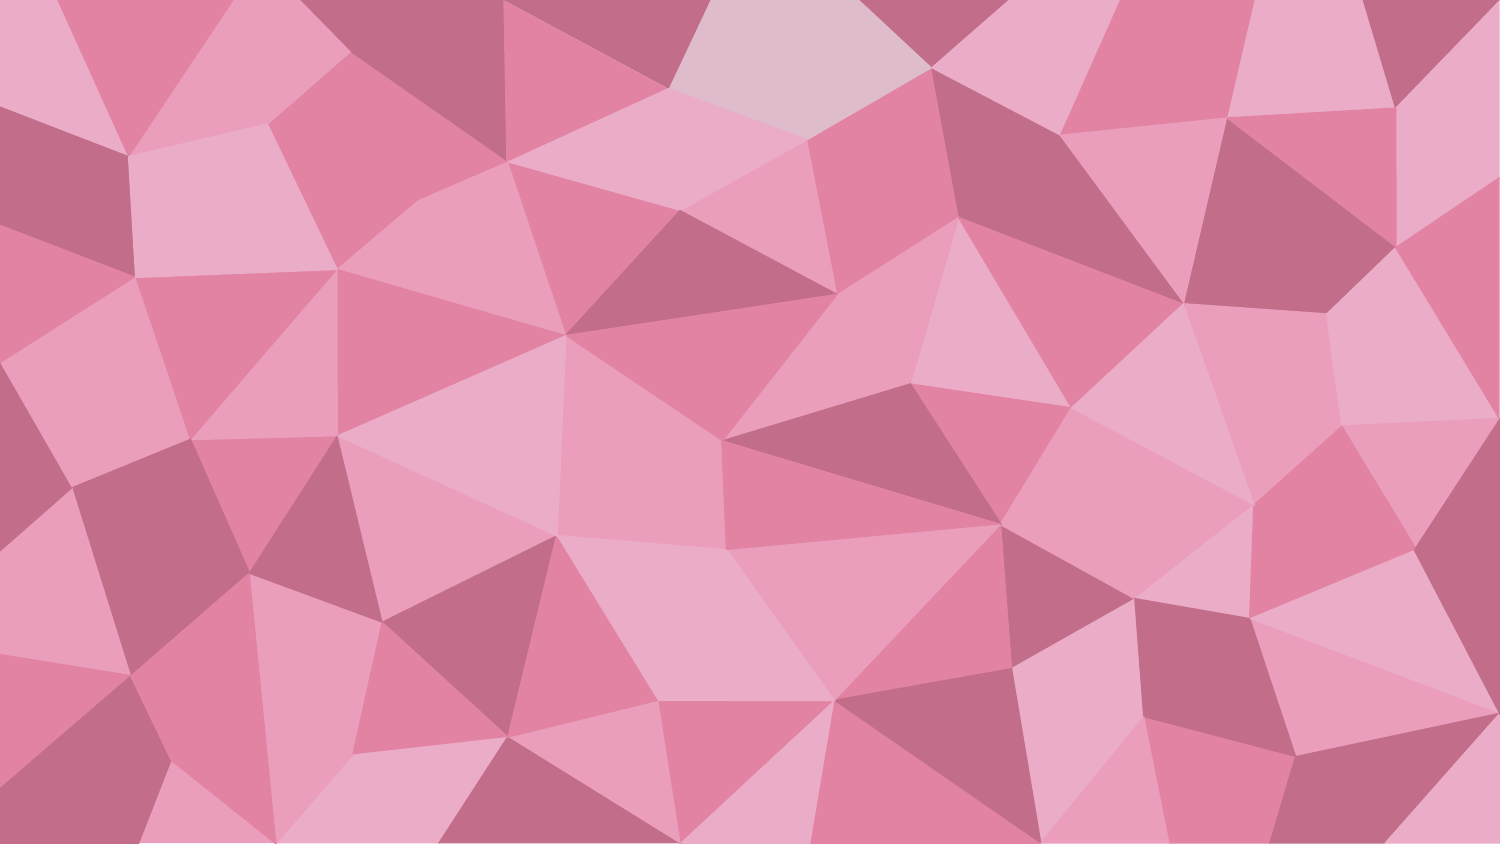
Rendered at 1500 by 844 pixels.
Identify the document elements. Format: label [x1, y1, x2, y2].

text_box [0, 0, 1500, 844]
